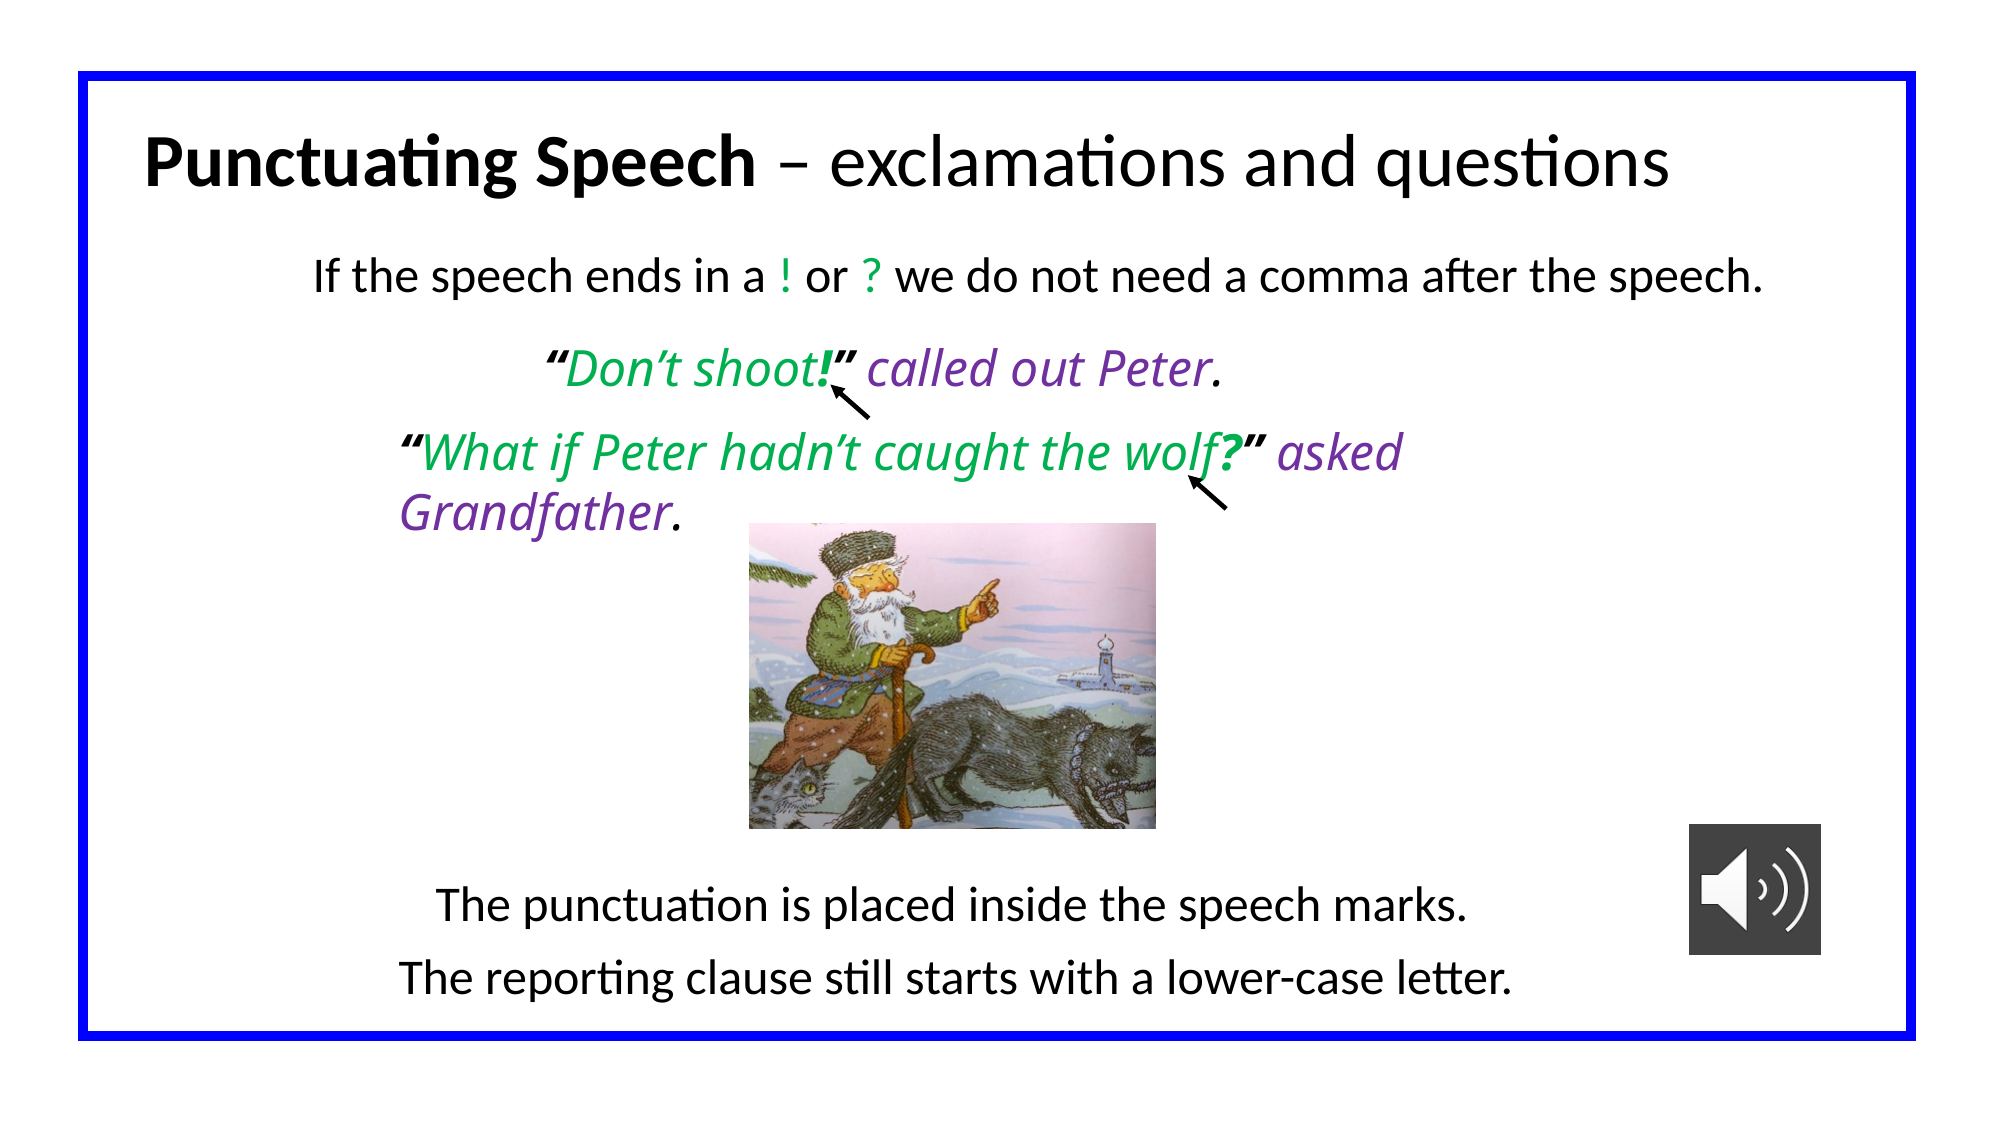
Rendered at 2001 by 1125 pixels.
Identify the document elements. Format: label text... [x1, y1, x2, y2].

text_box Punctuating Speech – exclamations and questions [129, 103, 1865, 209]
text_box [830, 384, 869, 419]
text_box “What if Peter hadn’t caught the wolf?” asked Grandfather. [383, 412, 1664, 548]
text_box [1187, 475, 1227, 509]
text_box [82, 75, 1912, 1037]
text_box The punctuation is placed inside the speech marks. [268, 863, 1637, 939]
picture [749, 523, 1156, 829]
text_box “Don’t shoot!” called out Peter. [529, 328, 1978, 404]
text_box The reporting clause still starts with a lower-case letter. [383, 937, 1563, 1012]
picture [1688, 822, 1822, 957]
text_box If the speech ends in a ! or ? we do not need a comma after the speech. [166, 235, 1911, 311]
